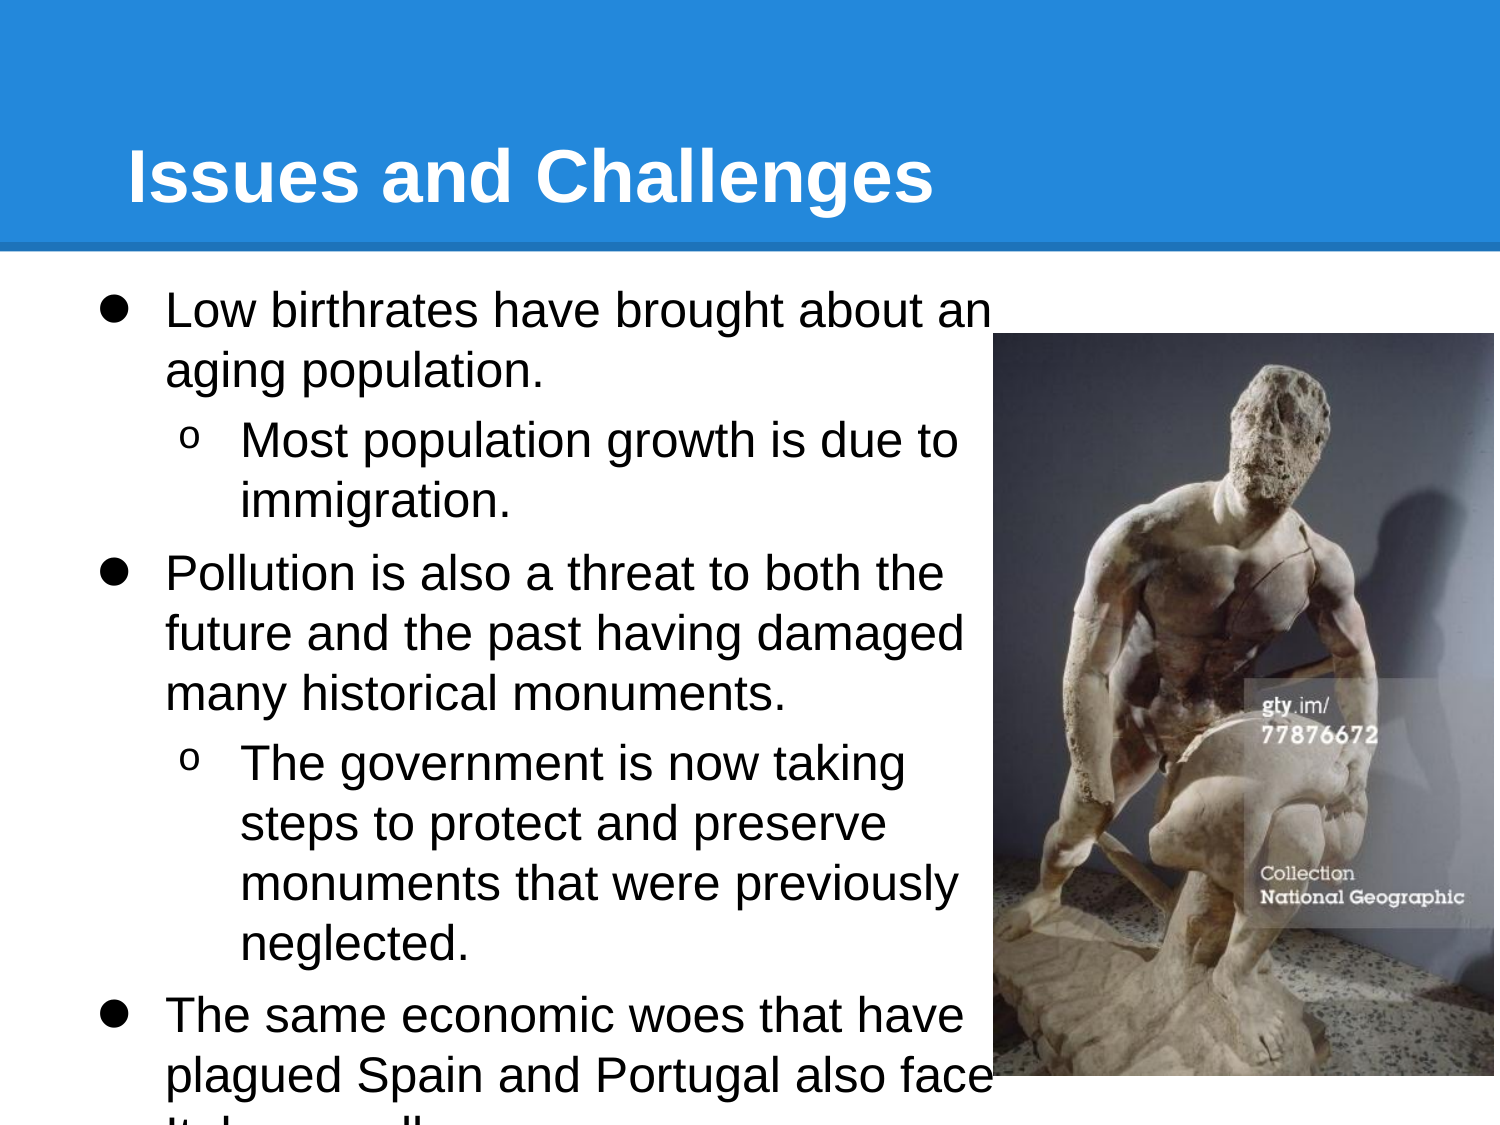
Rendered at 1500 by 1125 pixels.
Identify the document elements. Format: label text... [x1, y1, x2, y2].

list Low birthrates have brought about an aging population. Most population growth is due to immigration. Pollution is also a threat to both the future and the past having damaged many historical monuments. The government is now taking steps to protect and preserve monuments that were previously neglected. The same economic woes that have plagued Spain and Portugal also face Italy as well. [75, 262, 1035, 1113]
text_box [993, 333, 1494, 1076]
title Issues and Challenges [75, 45, 1425, 233]
